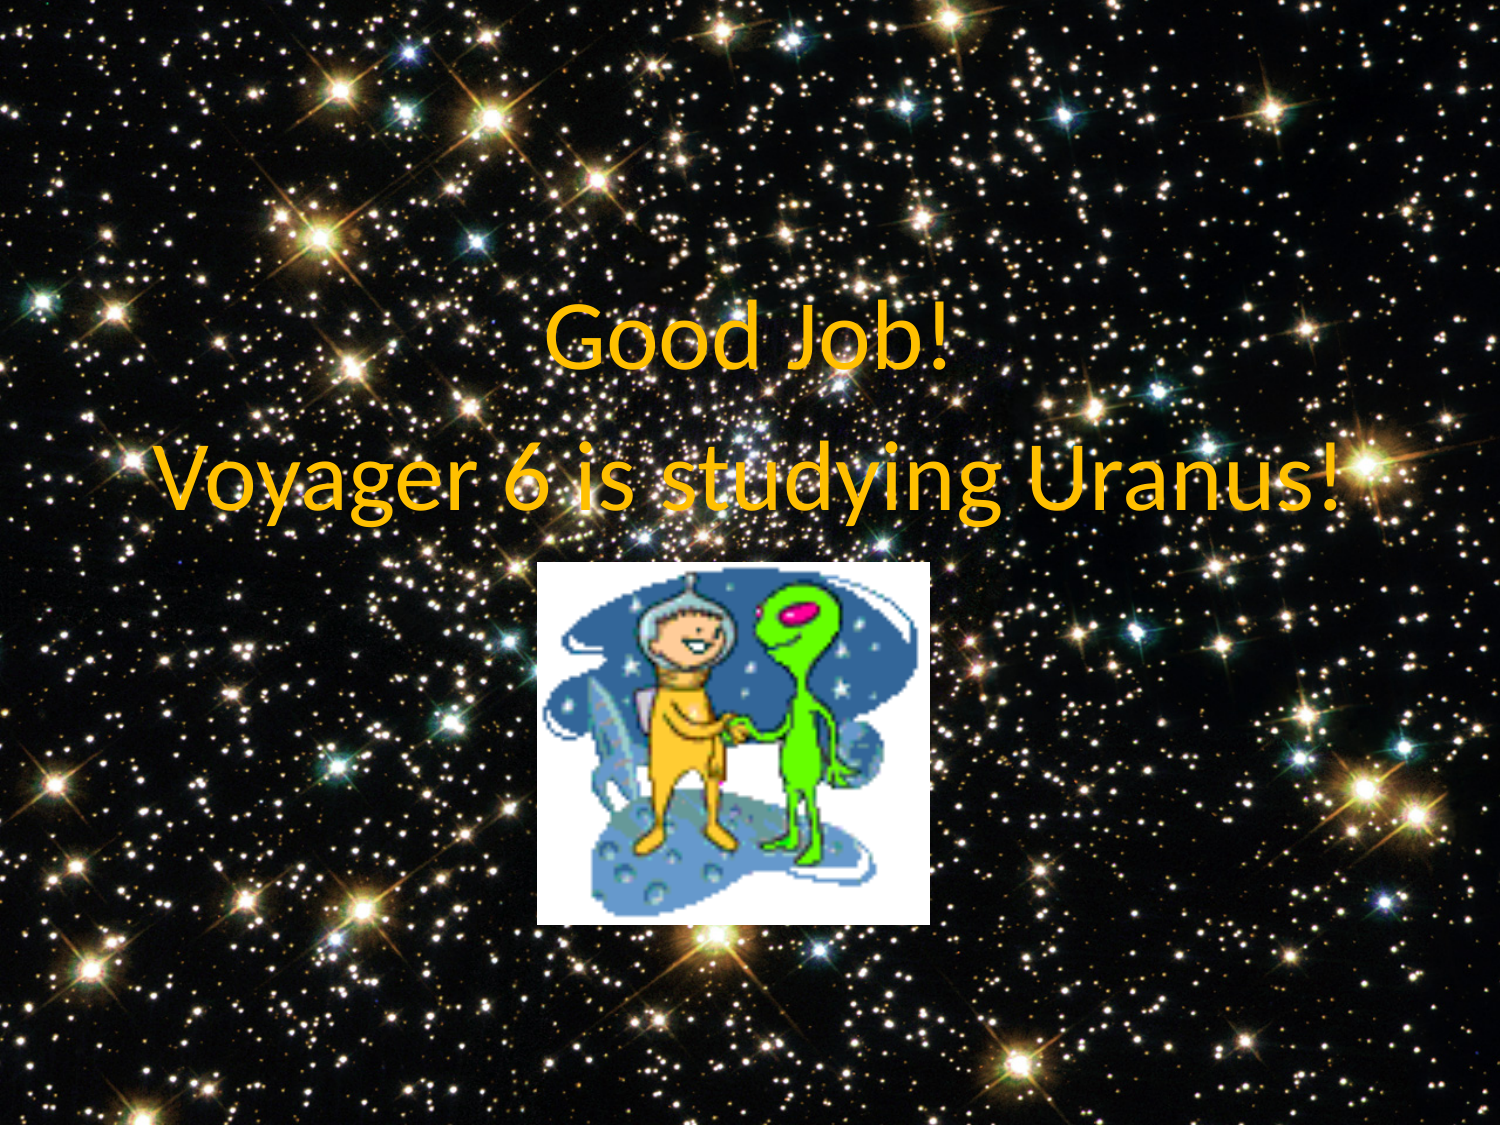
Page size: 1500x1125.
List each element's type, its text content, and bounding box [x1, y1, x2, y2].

list Good Job! Voyager 6 is studying Uranus! [75, 262, 1425, 1005]
picture [0, 0, 1500, 1125]
